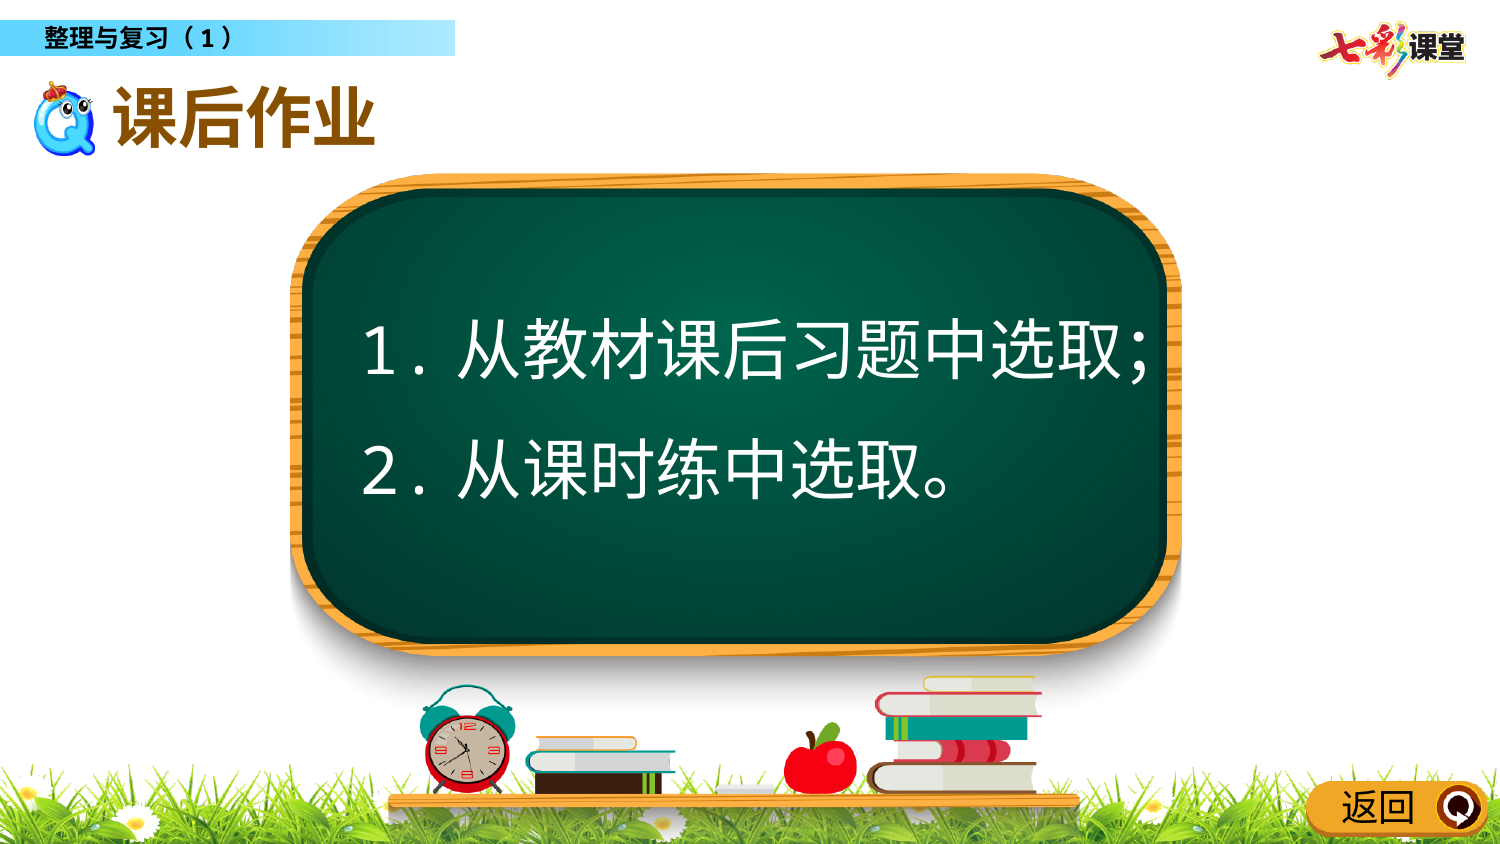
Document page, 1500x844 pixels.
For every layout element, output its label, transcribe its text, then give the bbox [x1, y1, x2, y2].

picture [34, 80, 96, 157]
picture [0, 173, 1500, 844]
text_box 课后作业 [100, 69, 404, 161]
picture [1316, 20, 1468, 80]
